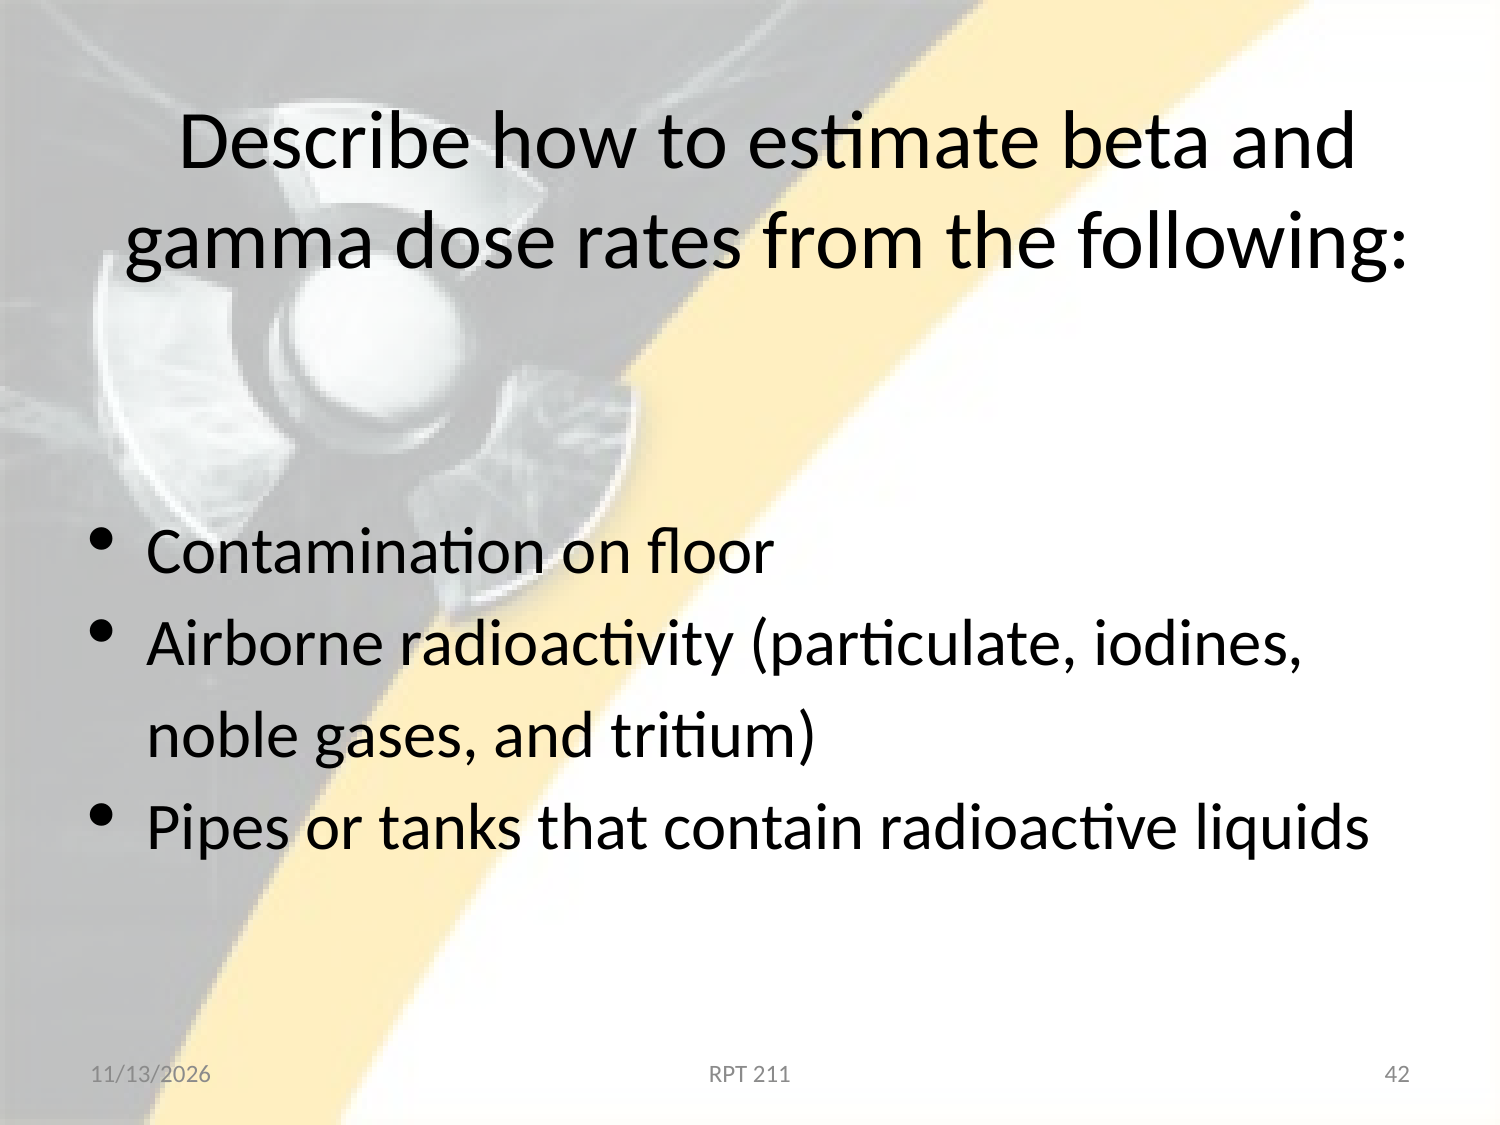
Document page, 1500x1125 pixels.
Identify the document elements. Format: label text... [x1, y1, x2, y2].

slide_number 42 [1074, 1042, 1425, 1103]
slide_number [75, 1042, 425, 1103]
footer RPT 211 [512, 1042, 988, 1103]
title Describe how to estimate beta and gamma dose rates from the following: [75, 45, 1463, 425]
list Contamination on floor Airborne radioactivity (particulate, iodines, noble gases, and tritium) Pipes or tanks that contain radioactive liquids [75, 487, 1425, 986]
